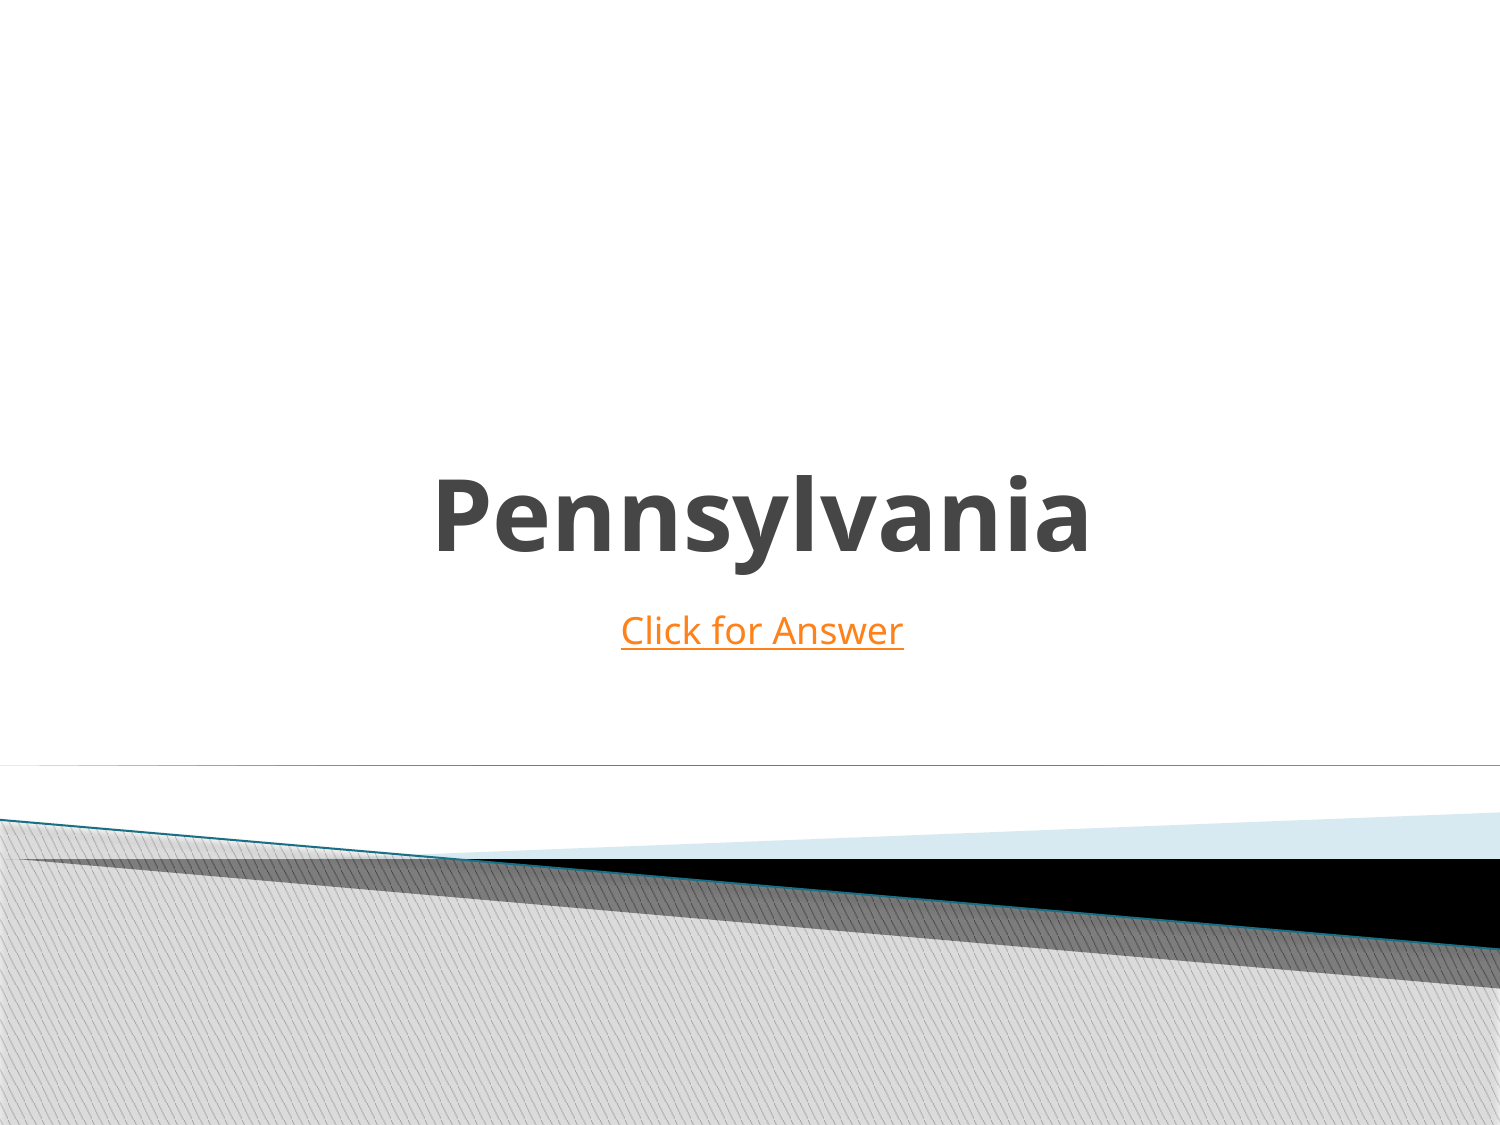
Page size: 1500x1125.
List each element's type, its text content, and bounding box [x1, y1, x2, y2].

title Pennsylvania [125, 337, 1400, 579]
text_box Click for Answer [587, 599, 938, 666]
picture [5, 859, 1500, 989]
